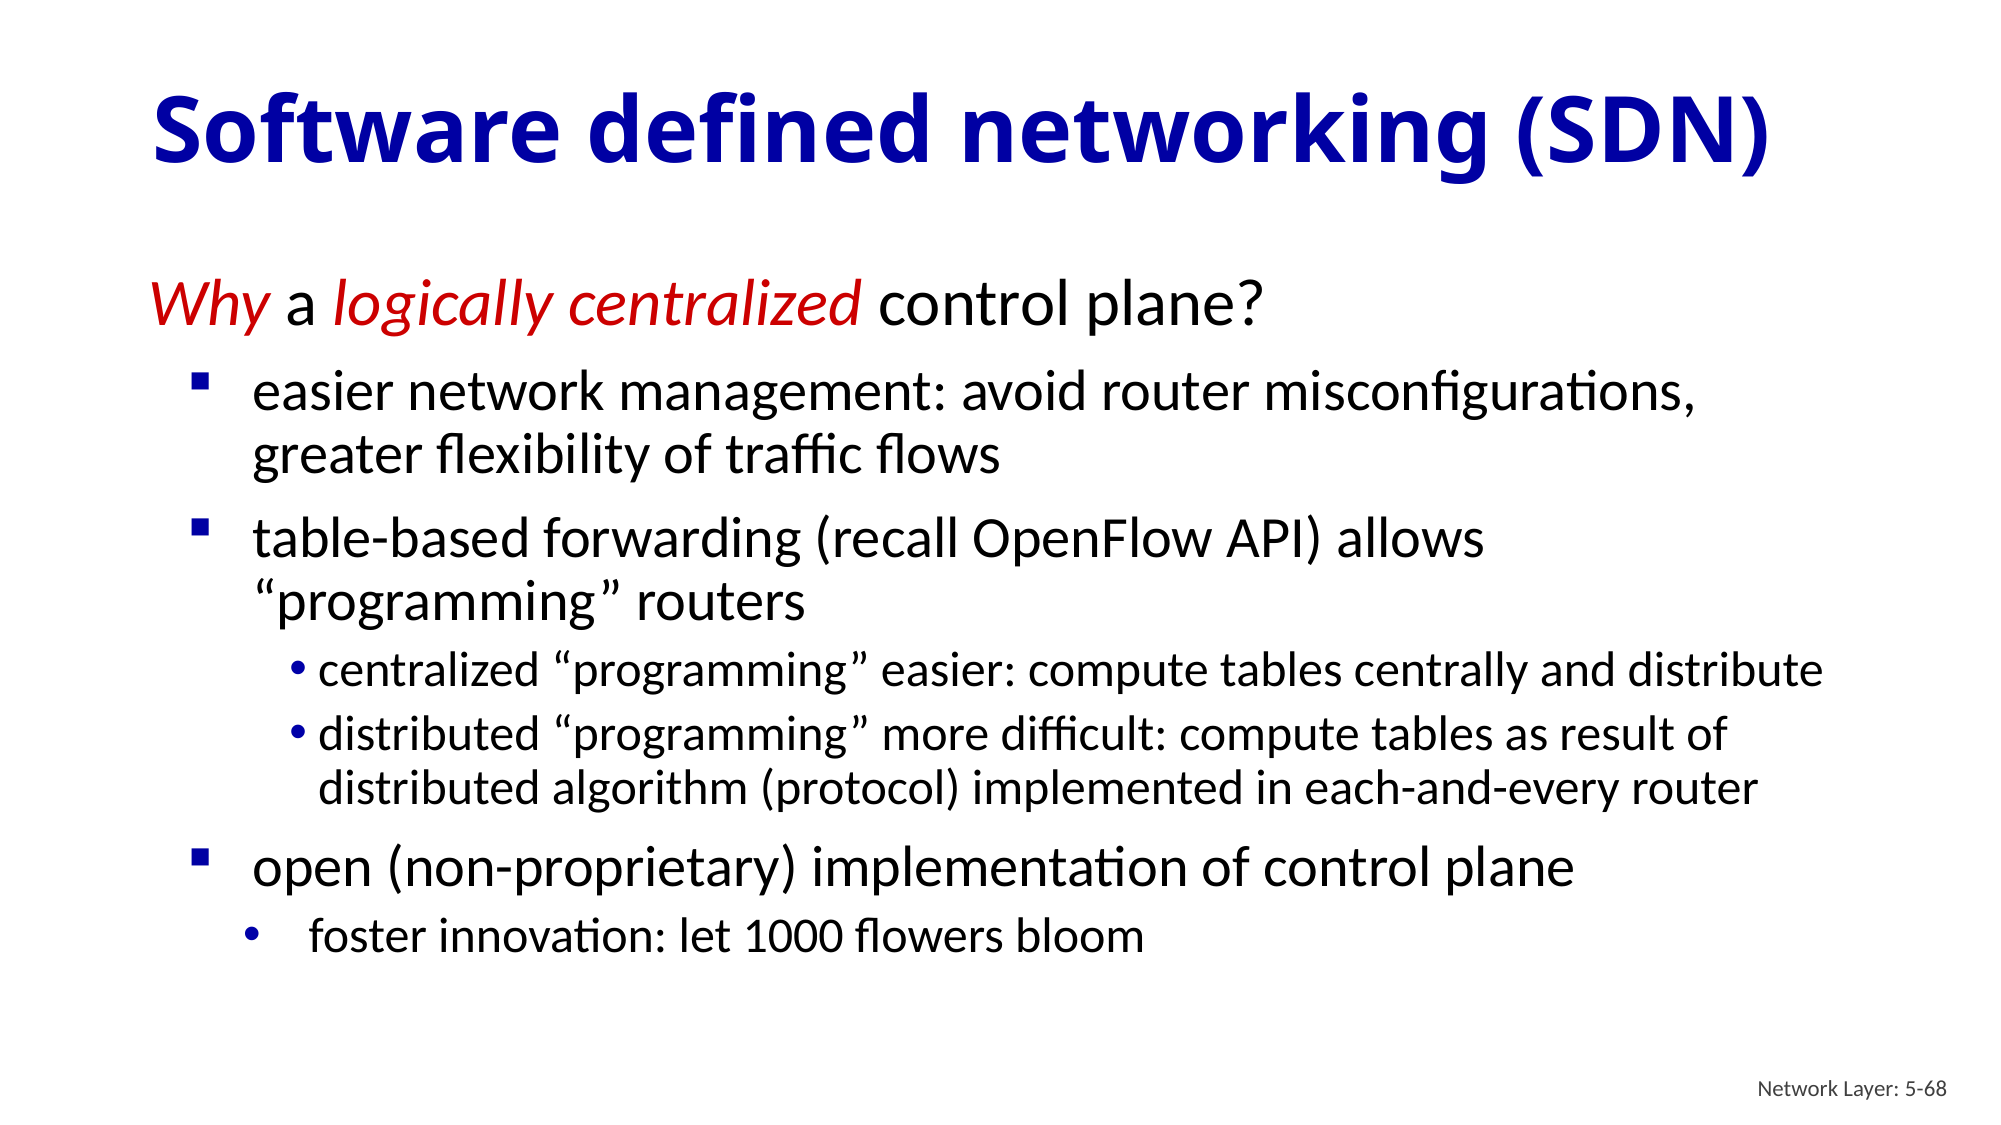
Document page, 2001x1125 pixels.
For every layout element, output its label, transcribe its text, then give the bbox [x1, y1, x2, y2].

slide_number Network Layer: 5-68 [1512, 1056, 1963, 1117]
title Software defined networking (SDN) [137, 59, 1863, 207]
list Why a logically centralized control plane? easier network management: avoid router misconfigurations, greater flexibility of traffic flows table-based forwarding (recall OpenFlow API) allows “programming” routers centralized “programming” easier: compute tables centrally and distribute distributed “programming” more difficult: compute tables as result of distributed algorithm (protocol) implemented in each-and-every router open (non-proprietary) implementation of control plane foster innovation: let 1000 flowers bloom [133, 260, 1859, 974]
